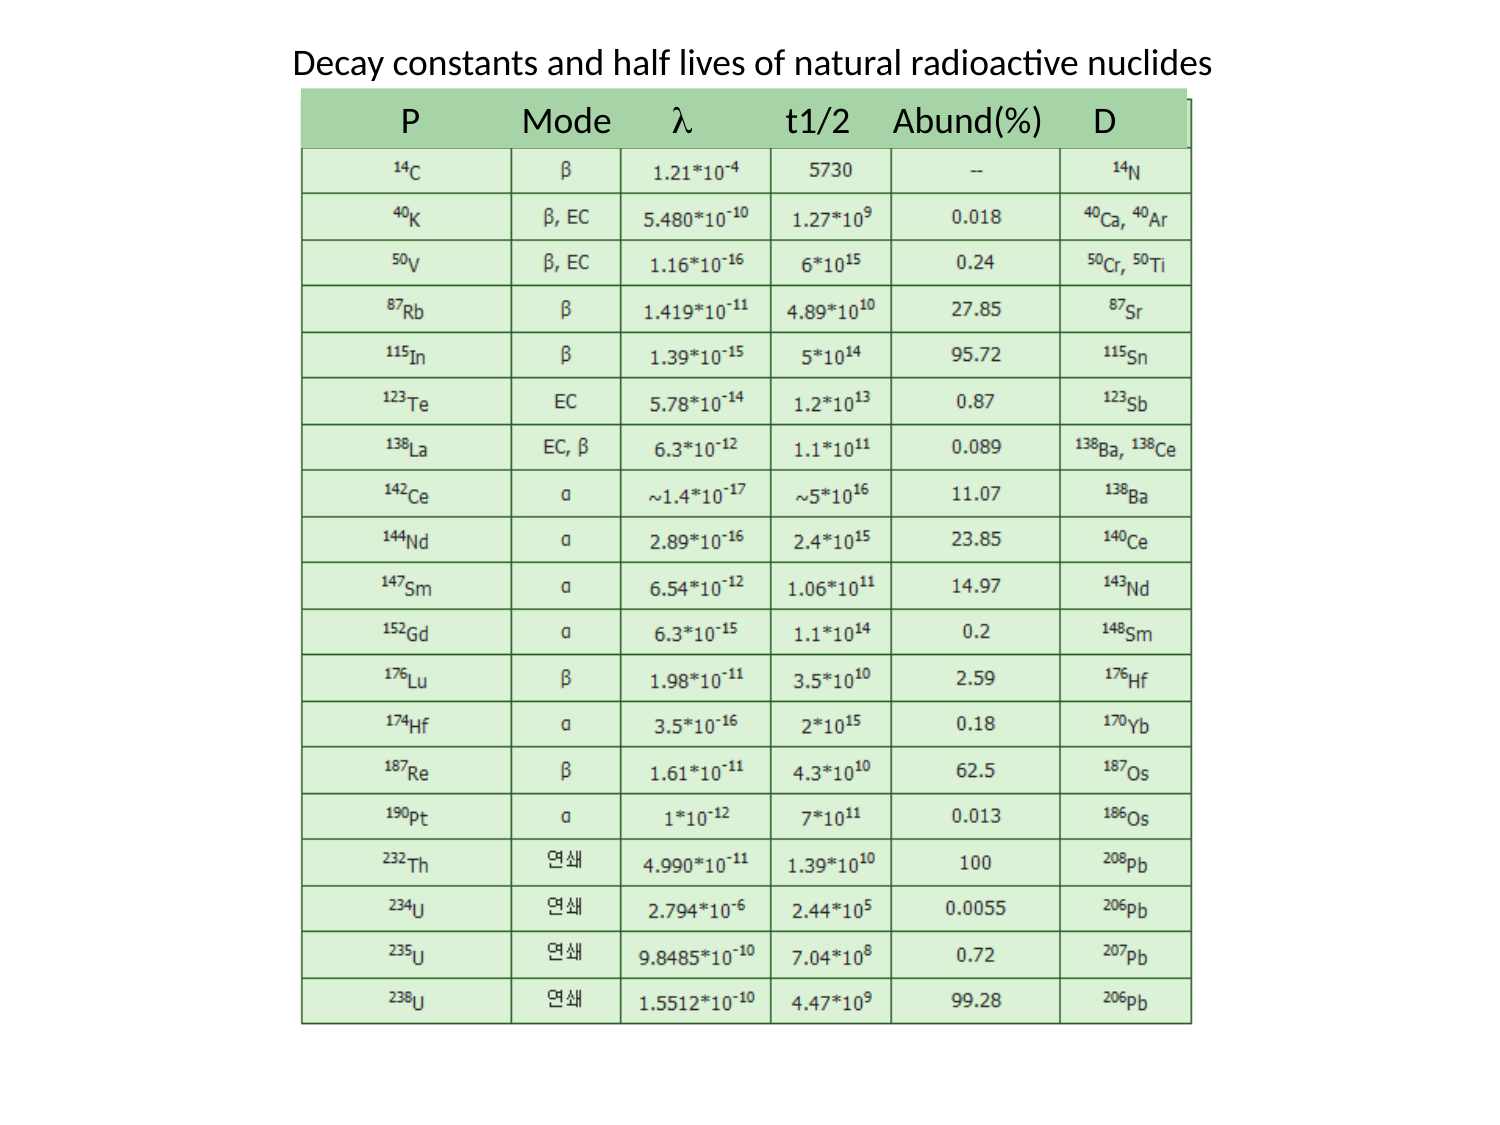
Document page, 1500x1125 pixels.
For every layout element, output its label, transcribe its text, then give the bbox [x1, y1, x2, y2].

picture [292, 91, 1208, 1034]
text_box Decay constants and half lives of natural radioactive nuclides [277, 30, 1229, 91]
